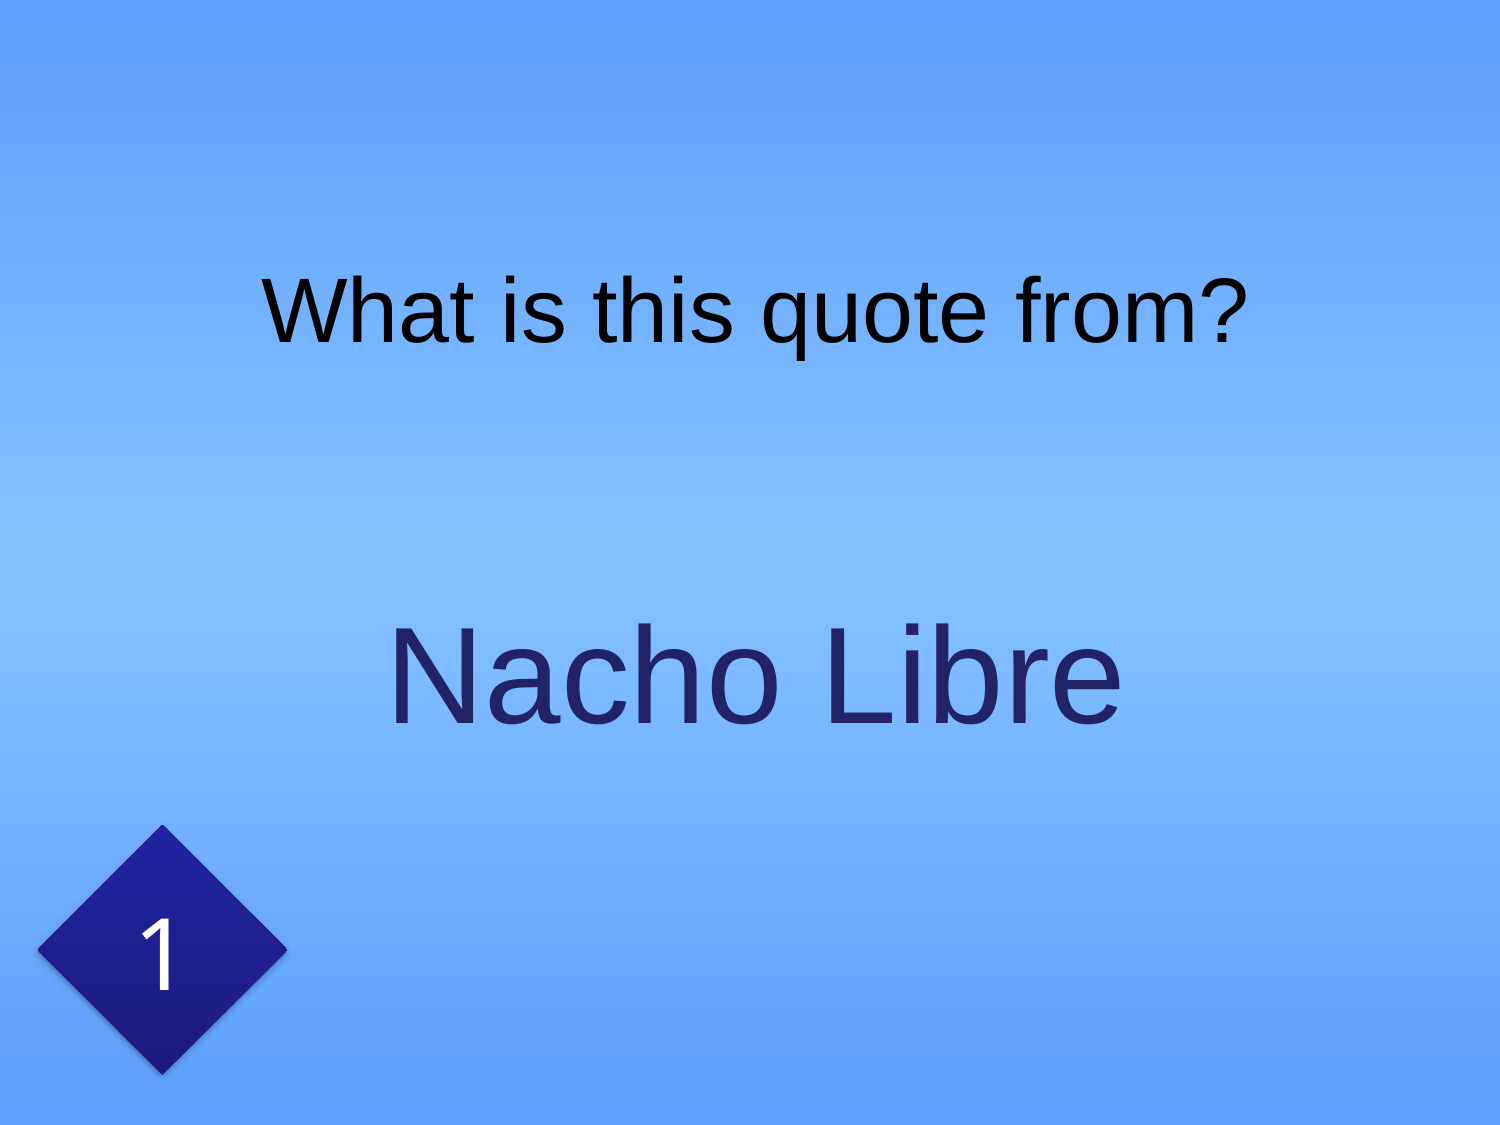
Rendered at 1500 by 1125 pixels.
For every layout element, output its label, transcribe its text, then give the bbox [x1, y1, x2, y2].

title What is this quote from? [112, 137, 1401, 476]
text_box Nacho Libre [112, 500, 1400, 838]
text_box 1 [37, 838, 288, 1075]
